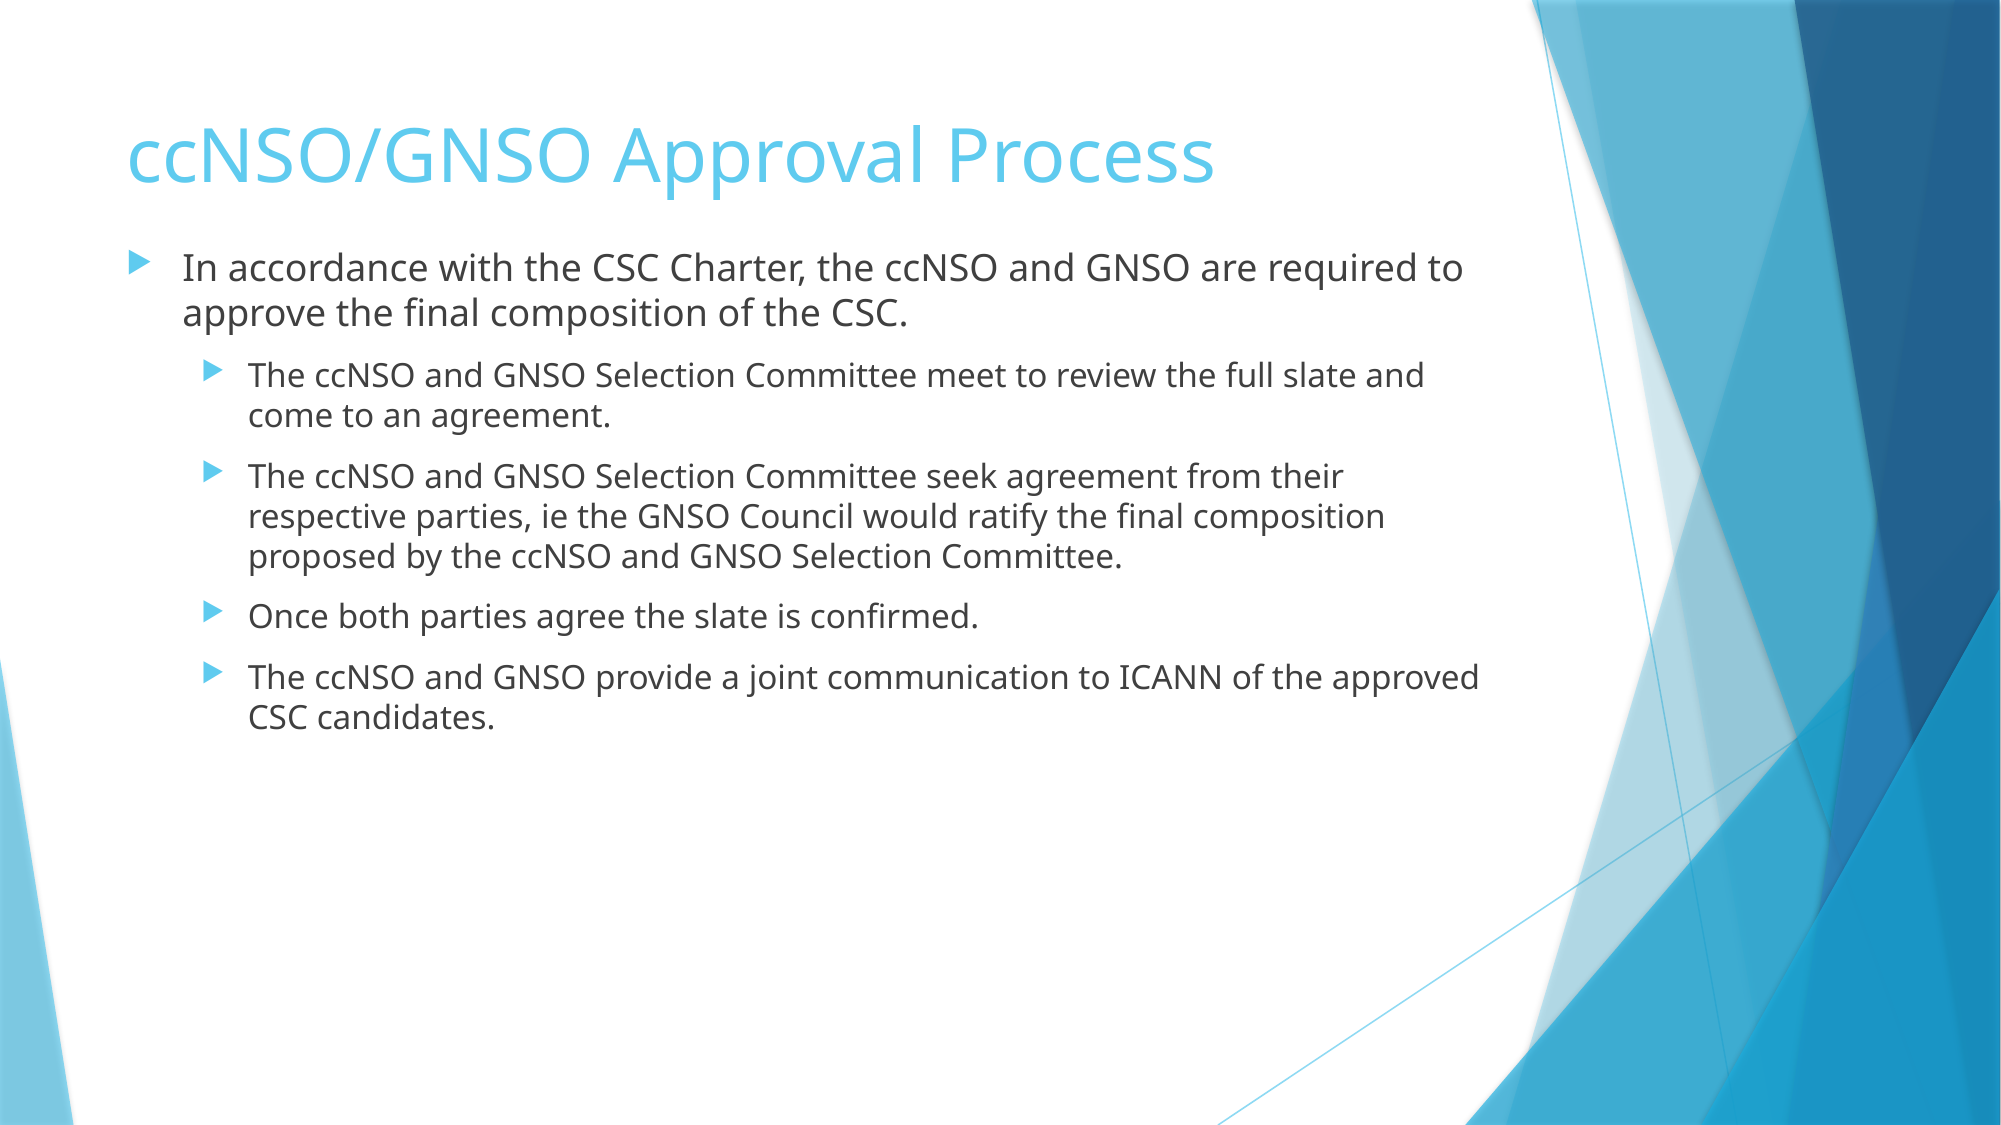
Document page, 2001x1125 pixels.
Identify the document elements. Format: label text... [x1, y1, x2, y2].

list In accordance with the CSC Charter, the ccNSO and GNSO are required to approve the final composition of the CSC. The ccNSO and GNSO Selection Committee meet to review the full slate and come to an agreement. The ccNSO and GNSO Selection Committee seek agreement from their respective parties, ie the GNSO Council would ratify the final composition proposed by the ccNSO and GNSO Selection Committee. Once both parties agree the slate is confirmed. The ccNSO and GNSO provide a joint communication to ICANN of the approved CSC candidates. [111, 236, 1522, 991]
title ccNSO/GNSO Approval Process [111, 99, 1522, 222]
